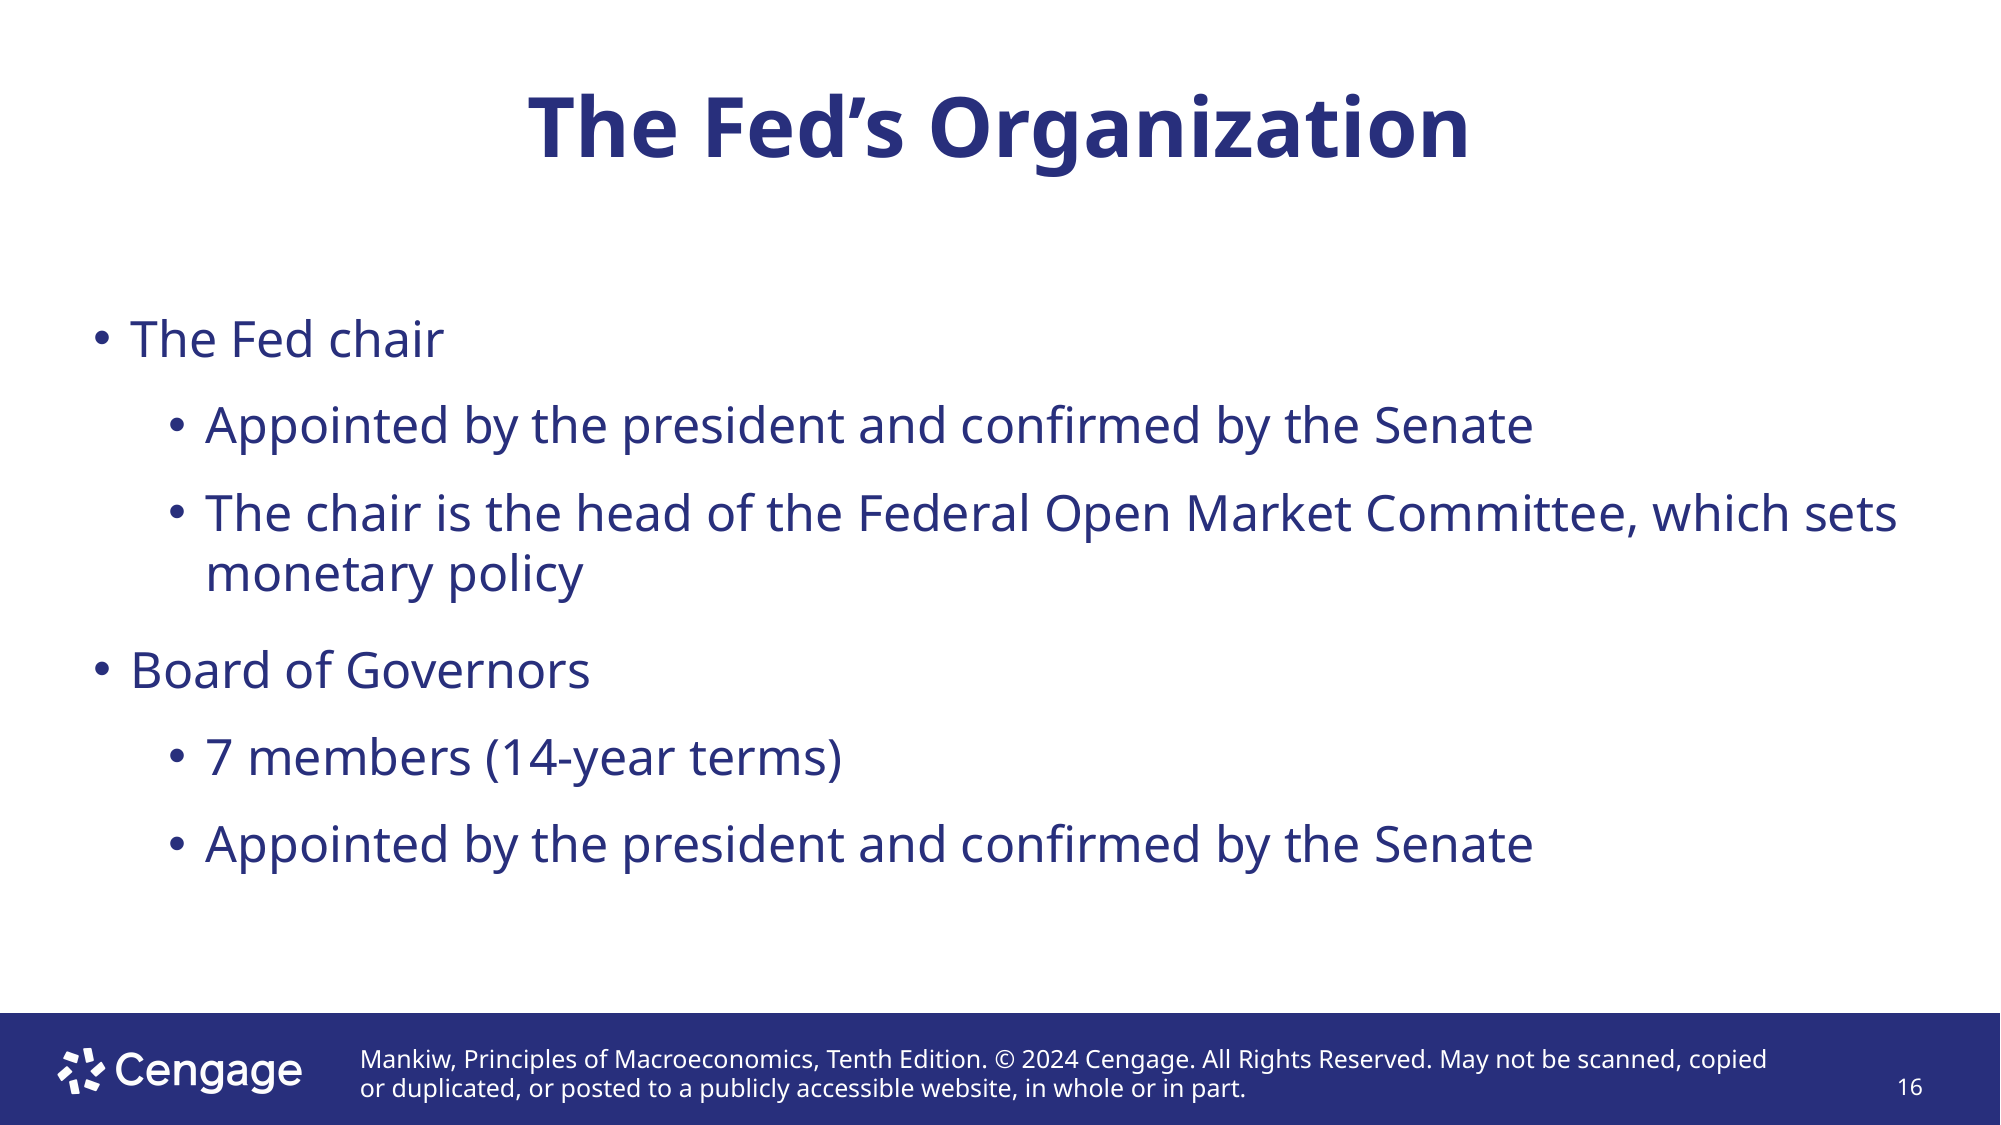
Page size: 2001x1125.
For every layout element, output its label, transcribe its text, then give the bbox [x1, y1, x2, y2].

picture [30, 1020, 329, 1122]
list The Fed chair Appointed by the president and confirmed by the Senate The chair is the head of the Federal Open Market Committee, which sets monetary policy Board of Governors 7 members (14-year terms) Appointed by the president and confirmed by the Senate [78, 299, 1923, 1014]
title The Fed’s Organization [78, 77, 1923, 278]
